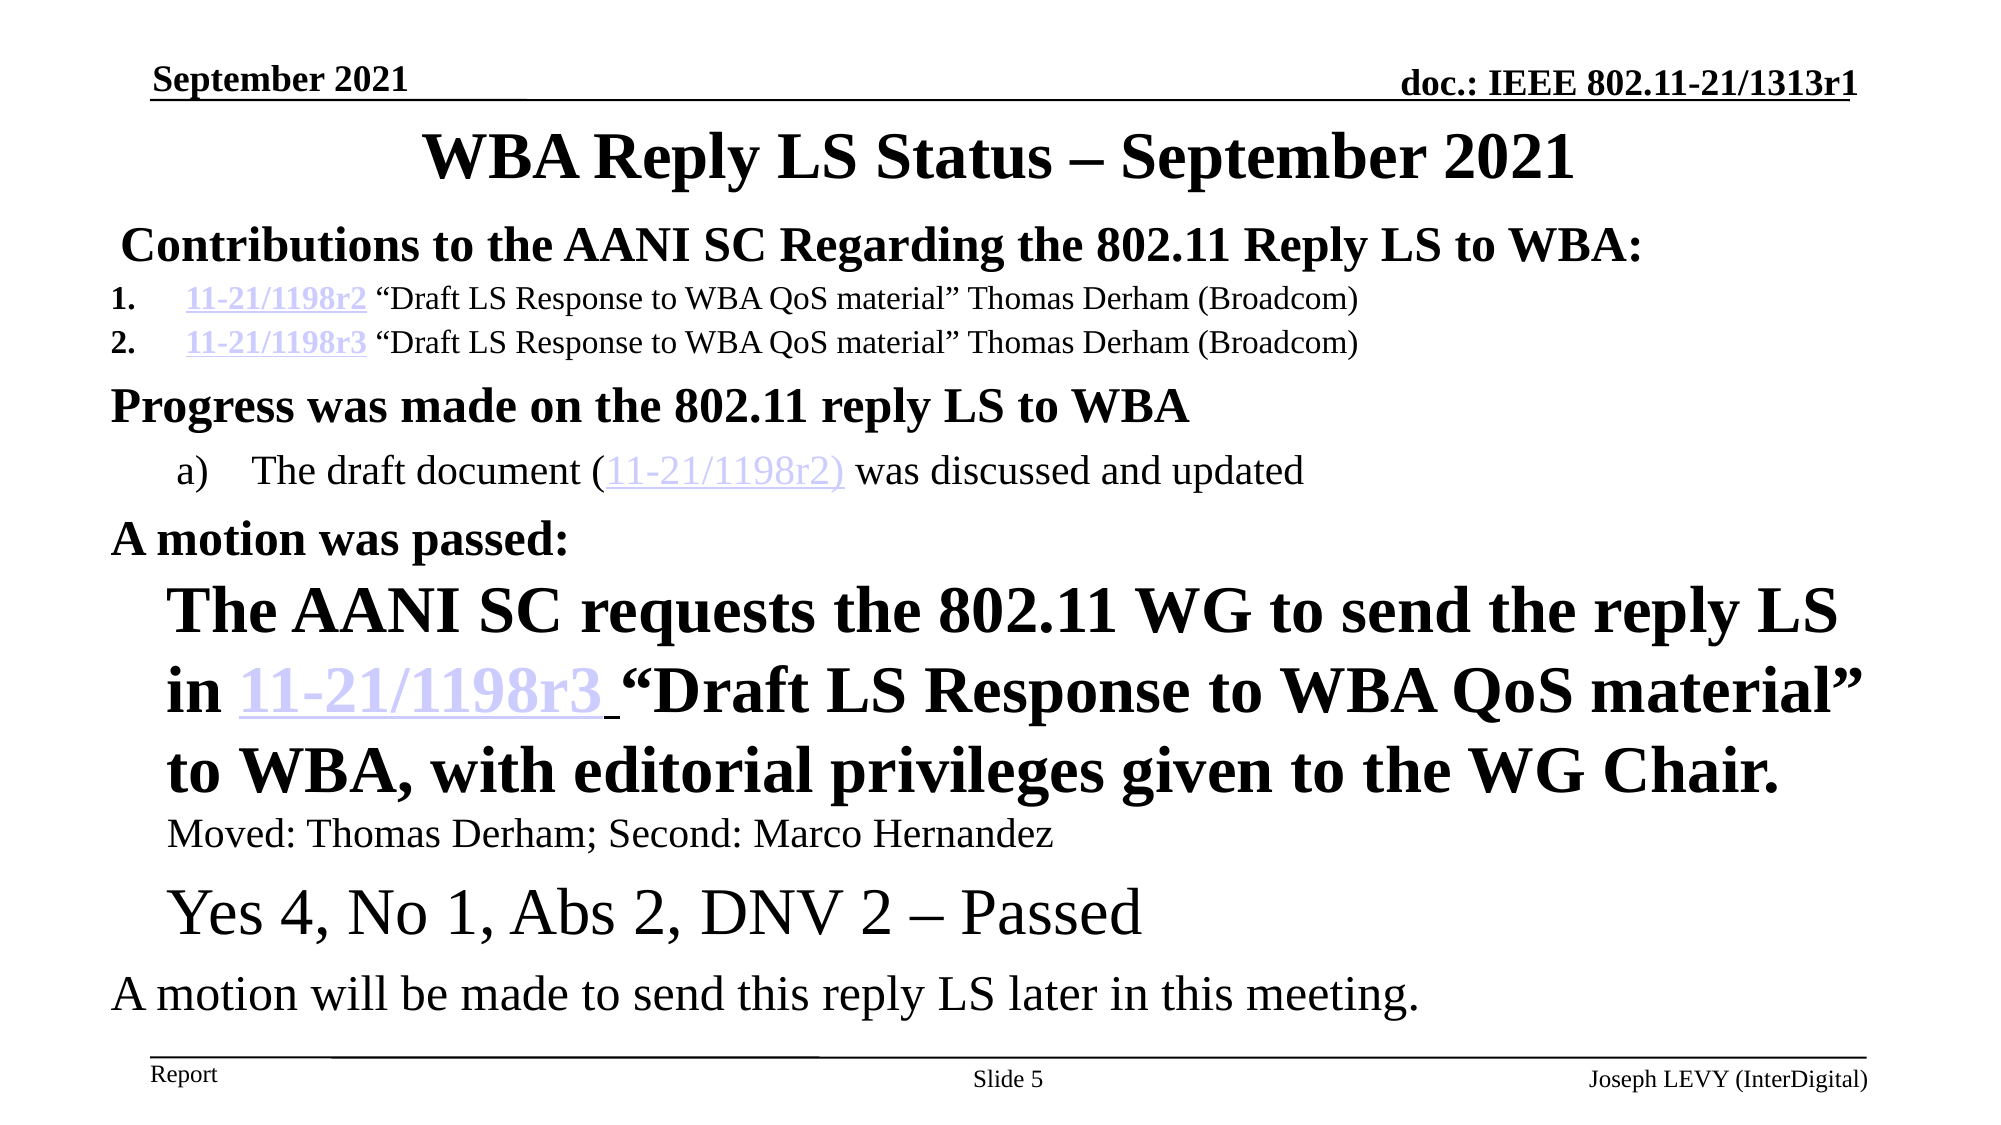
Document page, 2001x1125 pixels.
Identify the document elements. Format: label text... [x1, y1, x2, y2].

footer Joseph LEVY (InterDigital) [1171, 1061, 1869, 1093]
list Contributions to the AANI SC Regarding the 802.11 Reply LS to WBA: 11-21/1198r2 “Draft LS Response to WBA QoS material” Thomas Derham (Broadcom) 11-21/1198r3 “Draft LS Response to WBA QoS material” Thomas Derham (Broadcom) Progress was made on the 802.11 reply LS to WBA The draft document (11-21/1198r2) was discussed and updated A motion was passed: The AANI SC requests the 802.11 WG to send the reply LS in 11-21/1198r3 “Draft LS Response to WBA QoS material” to WBA, with editorial privileges given to the WG Chair. Moved: Thomas Derham; Second: Marco Hernandez Yes 4, No 1, Abs 2, DNV 2 – Passed A motion will be made to send this reply LS later in this meeting. [95, 204, 1905, 1030]
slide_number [152, 54, 563, 100]
title WBA Reply LS Status – September 2021 [362, 101, 1638, 203]
slide_number Slide 5 [950, 1061, 1067, 1123]
